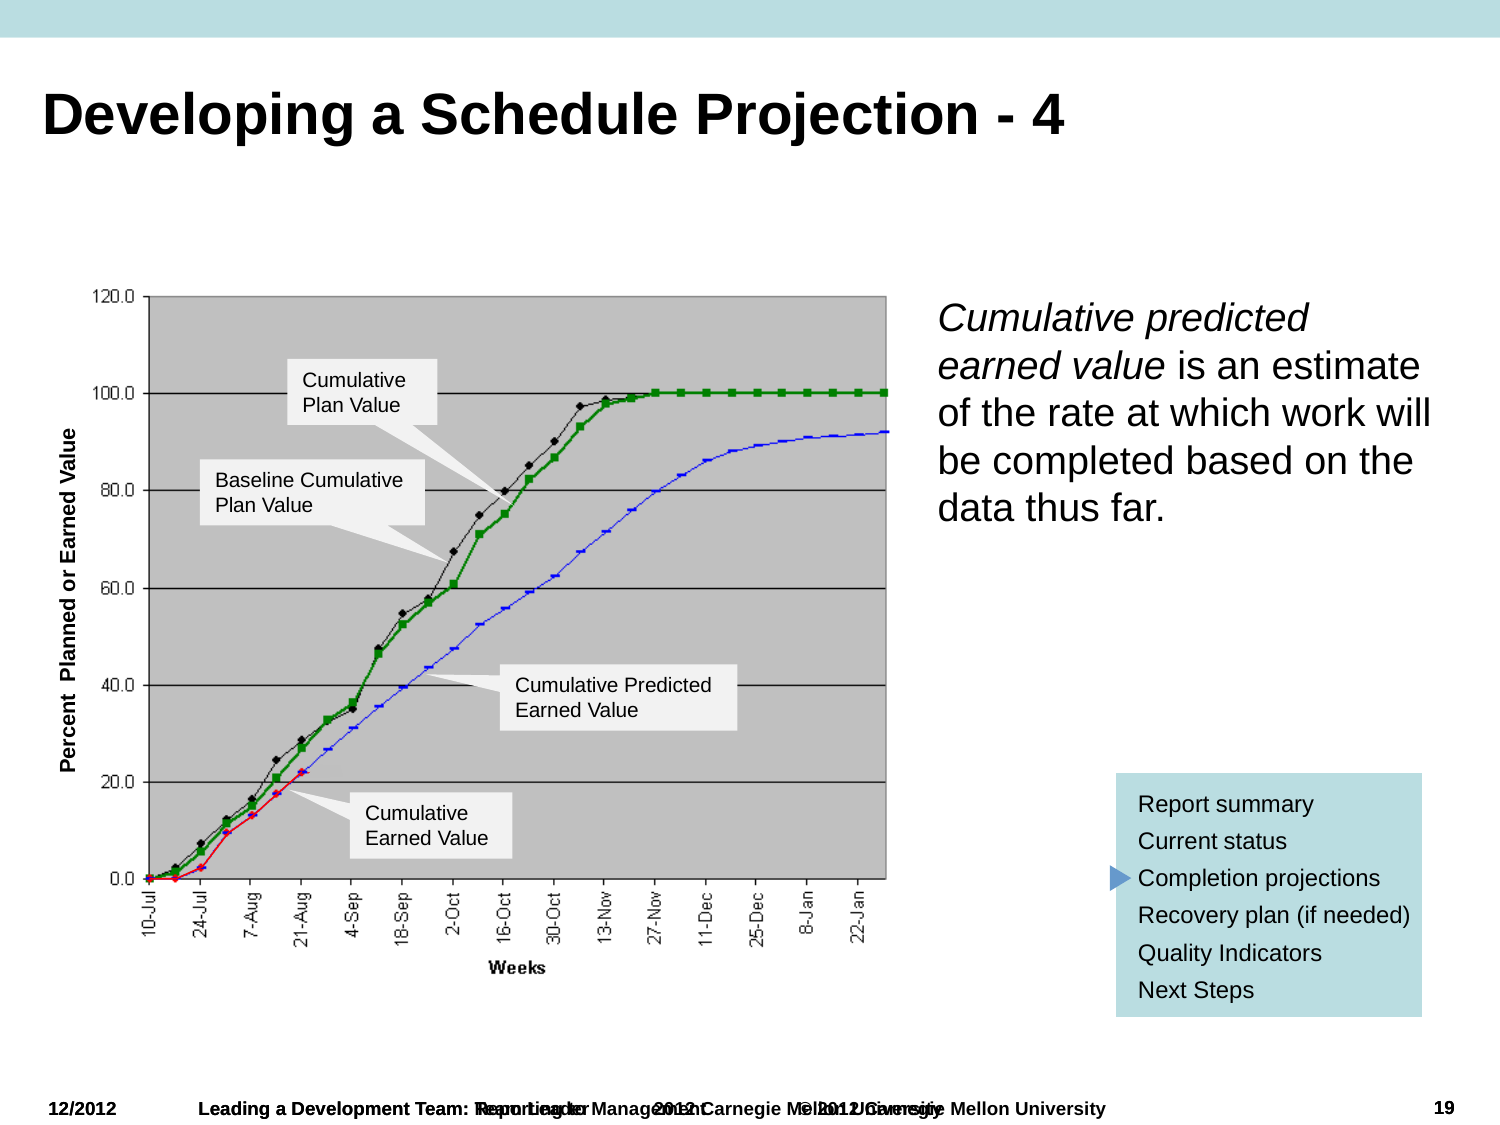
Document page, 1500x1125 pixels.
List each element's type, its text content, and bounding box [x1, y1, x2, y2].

list Cumulative predicted earned value is an estimate of the rate at which work will be completed based on the data thus far. [937, 292, 1438, 593]
title Developing a Schedule Projection - 4 [42, 89, 1438, 147]
picture [1115, 772, 1426, 1019]
picture [37, 262, 897, 1005]
